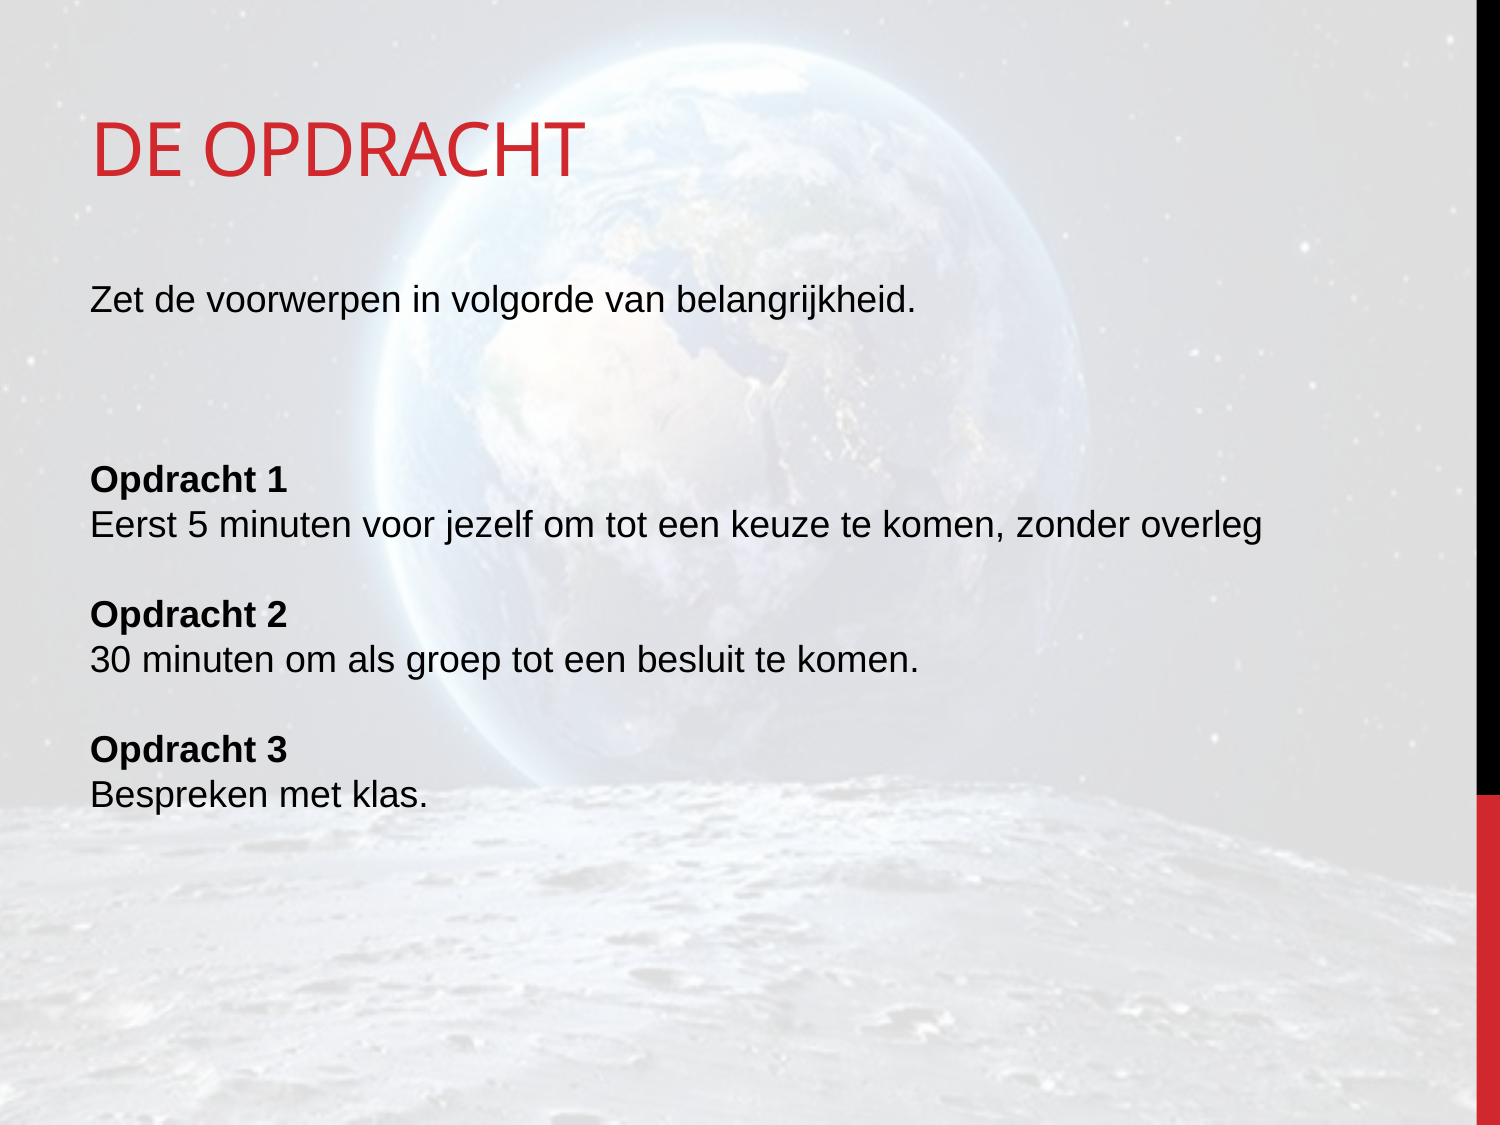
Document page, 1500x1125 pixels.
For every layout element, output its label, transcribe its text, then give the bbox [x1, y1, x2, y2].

title De Opdracht [75, 37, 1350, 256]
text_box Zet de voorwerpen in volgorde van belangrijkheid. Opdracht 1 Eerst 5 minuten voor jezelf om tot een keuze te komen, zonder overleg Opdracht 2 30 minuten om als groep tot een besluit te komen. Opdracht 3 Bespreken met klas. [74, 267, 1350, 822]
